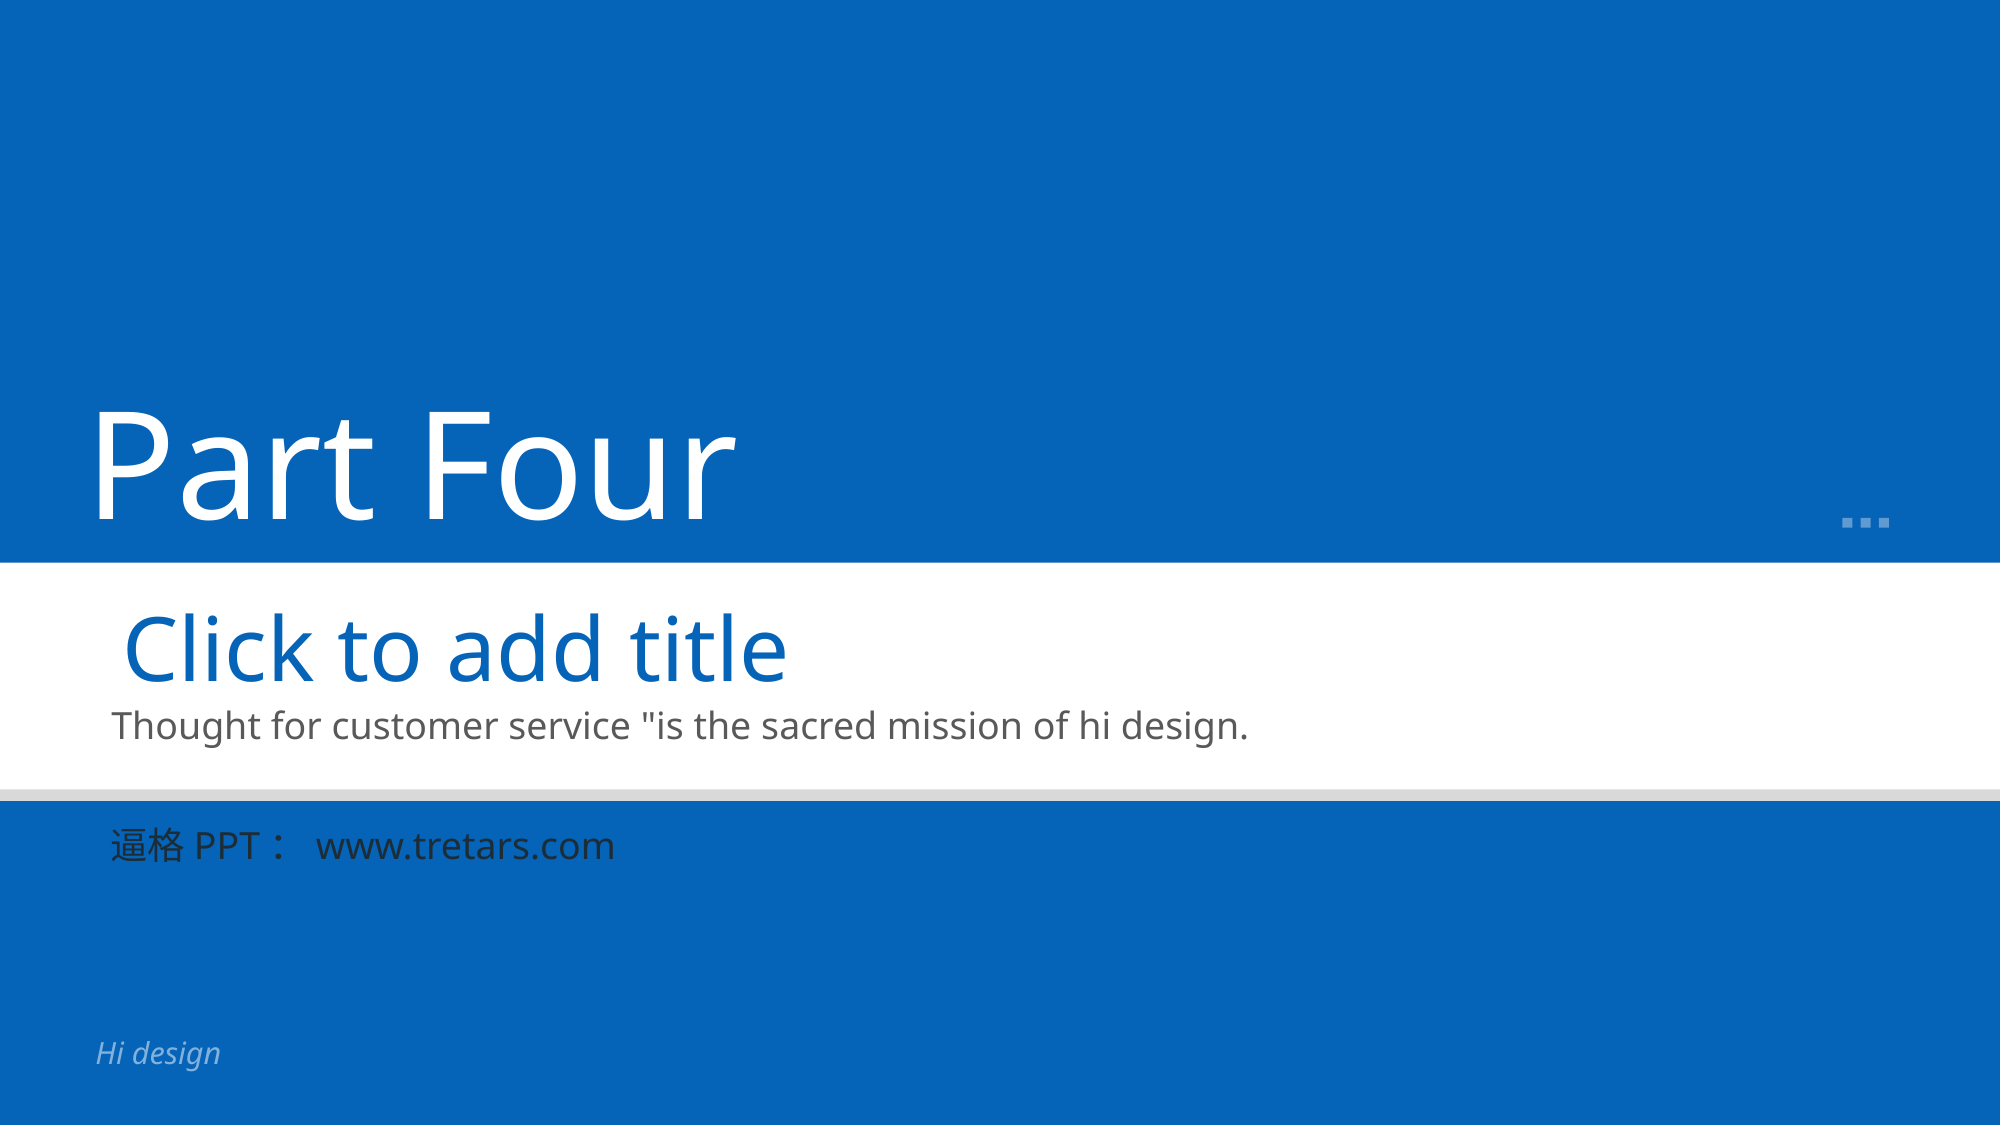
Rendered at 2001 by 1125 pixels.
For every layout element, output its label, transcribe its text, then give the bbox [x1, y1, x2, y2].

text_box Part Four [70, 362, 754, 558]
text_box 逼格PPT：www.tretars.com [95, 814, 631, 875]
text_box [1842, 517, 1889, 528]
text_box [0, 802, 2000, 1125]
text_box Hi design [80, 1027, 237, 1079]
text_box [0, 561, 2000, 788]
text_box [0, 788, 2000, 802]
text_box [83, 584, 1272, 756]
text_box [0, 0, 2000, 561]
